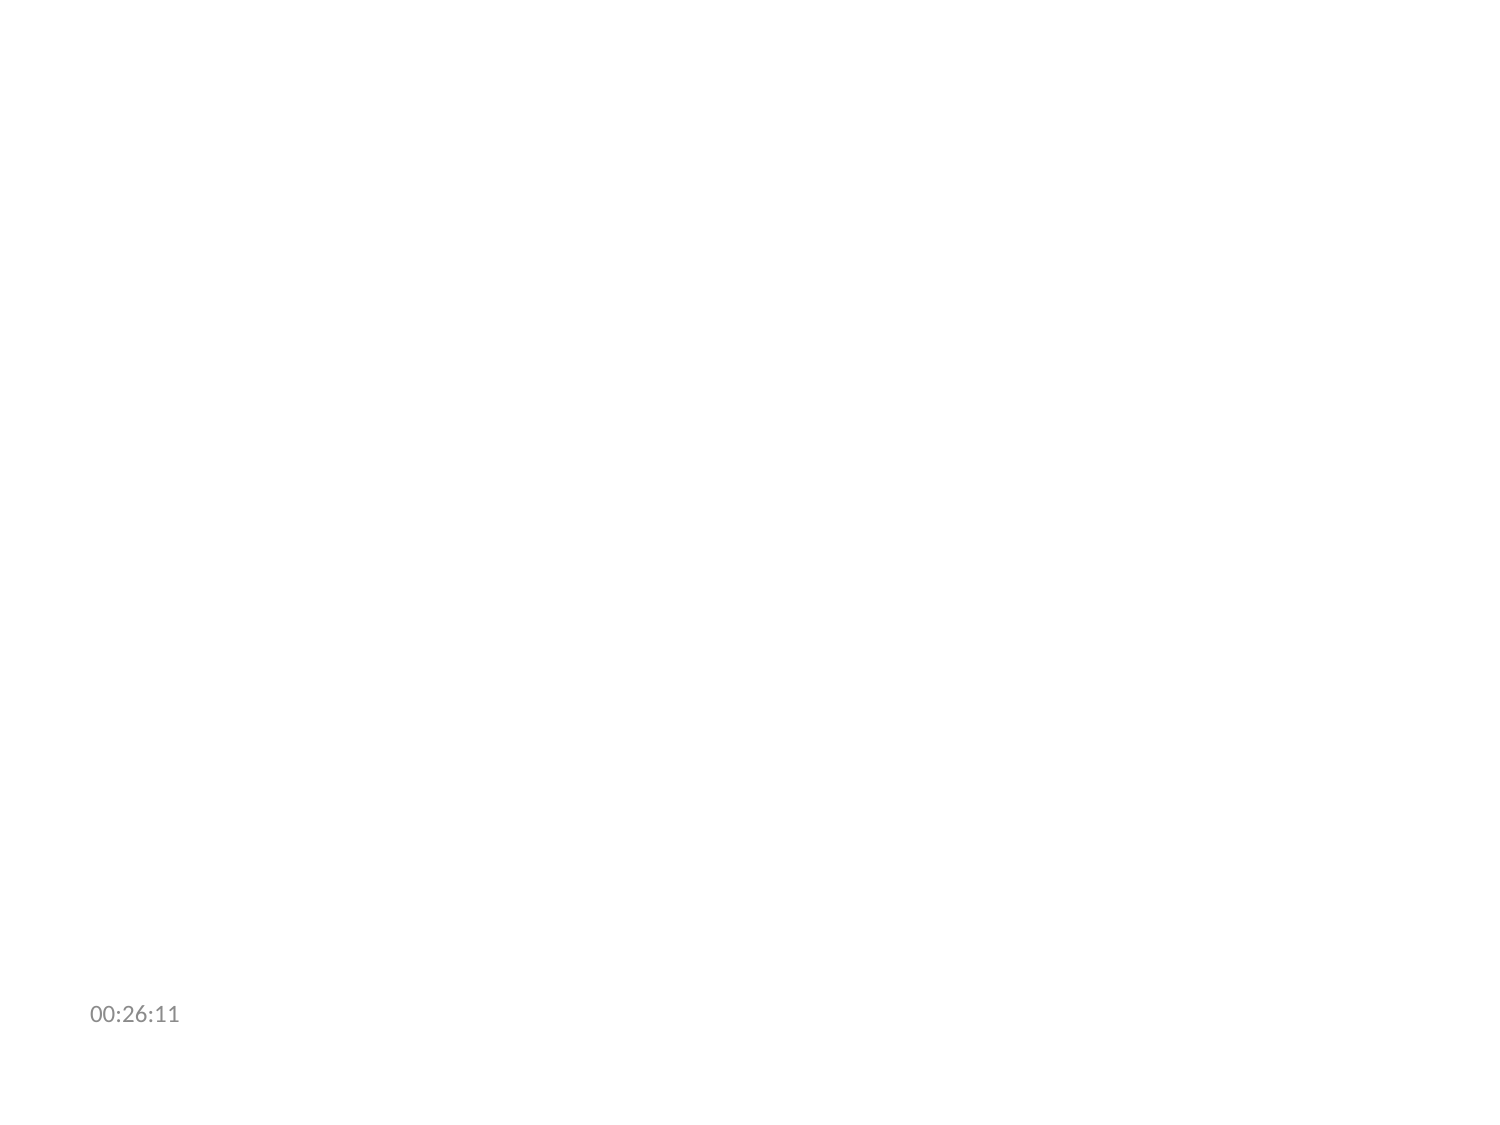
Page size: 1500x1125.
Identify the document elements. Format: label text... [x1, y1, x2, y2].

text_box 15:35:09 [75, 982, 425, 1043]
